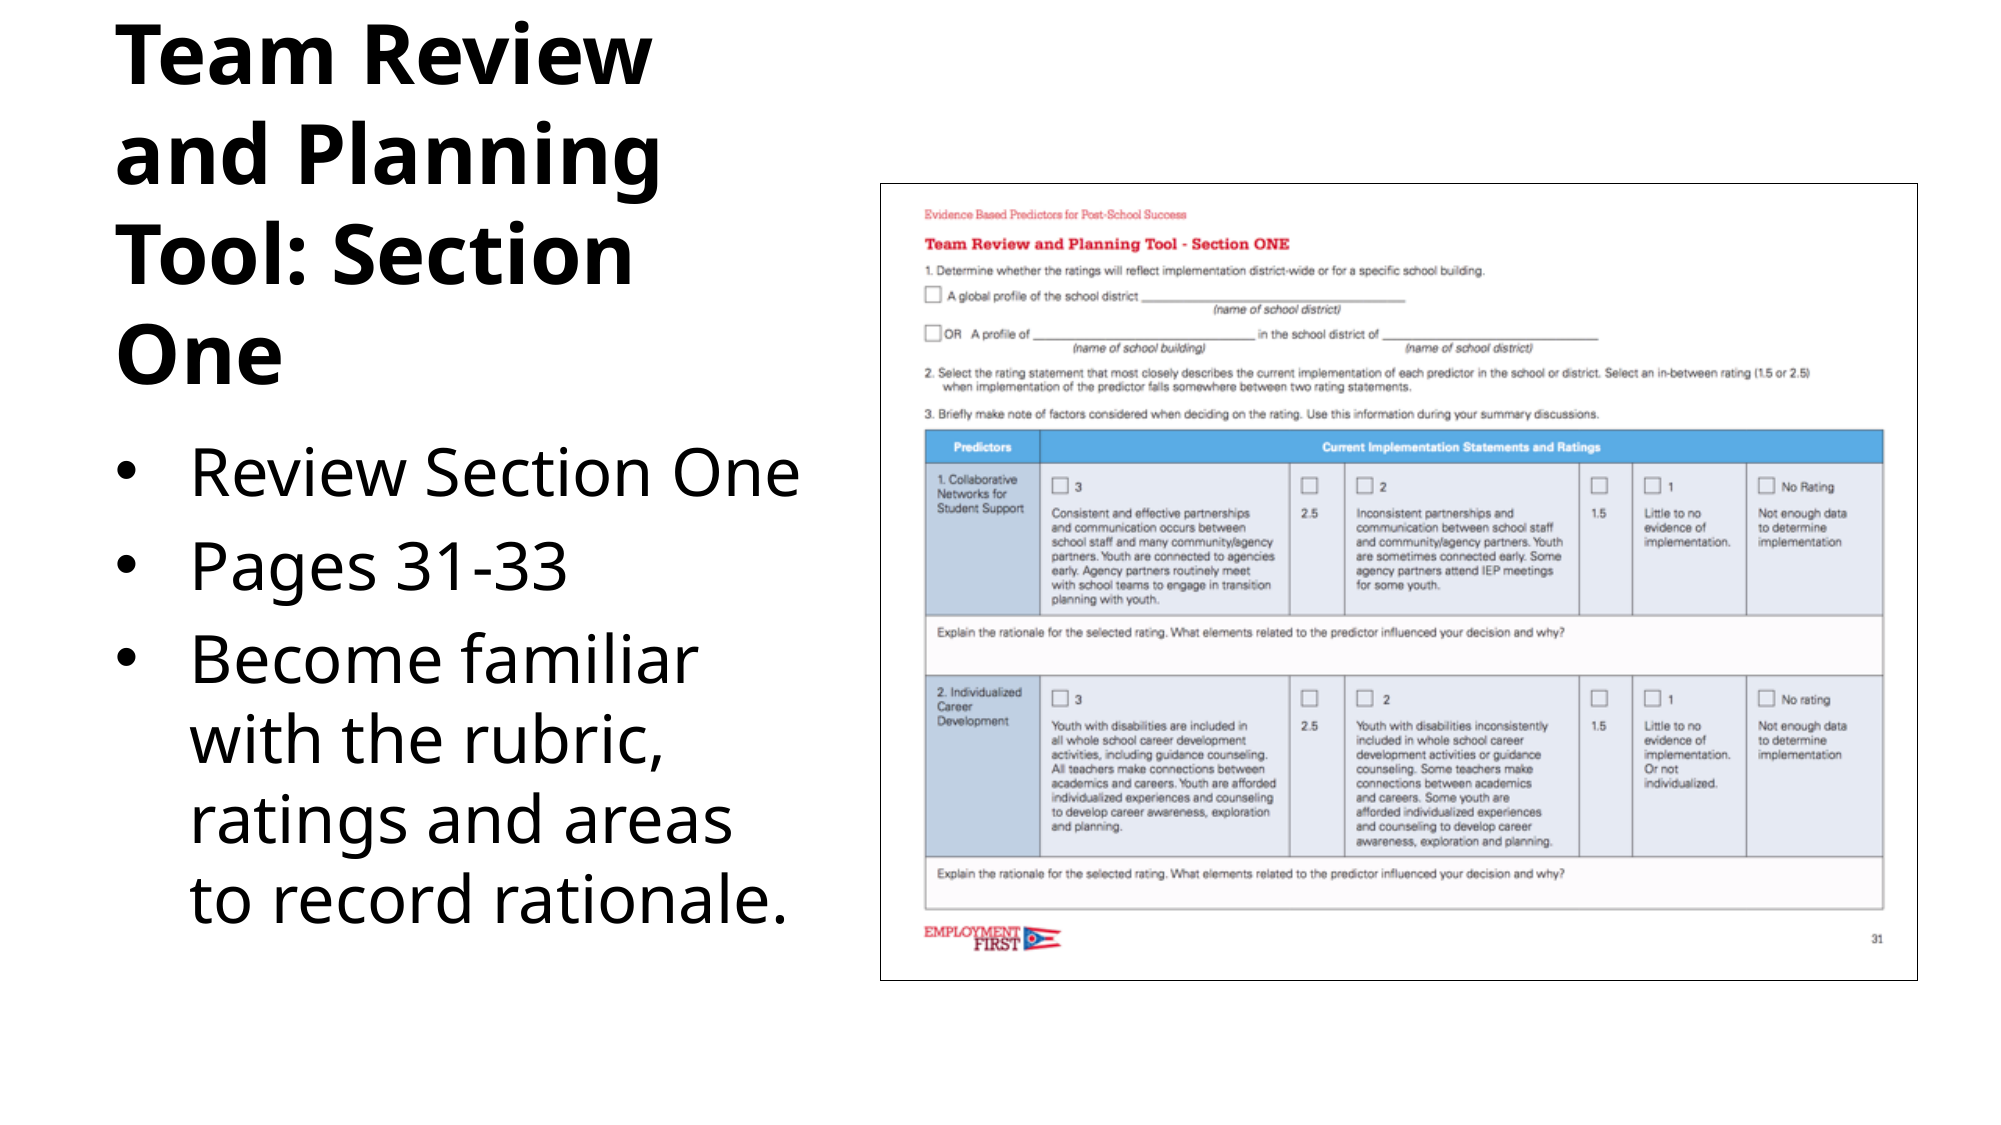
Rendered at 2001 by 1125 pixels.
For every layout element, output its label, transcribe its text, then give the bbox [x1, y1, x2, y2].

title Team Review and Planning Tool: Section One [99, 44, 842, 409]
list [880, 182, 1918, 981]
list Review Section One Pages 31-33 Become familiar with the rubric, ratings and areas to record rationale. [99, 422, 820, 1005]
